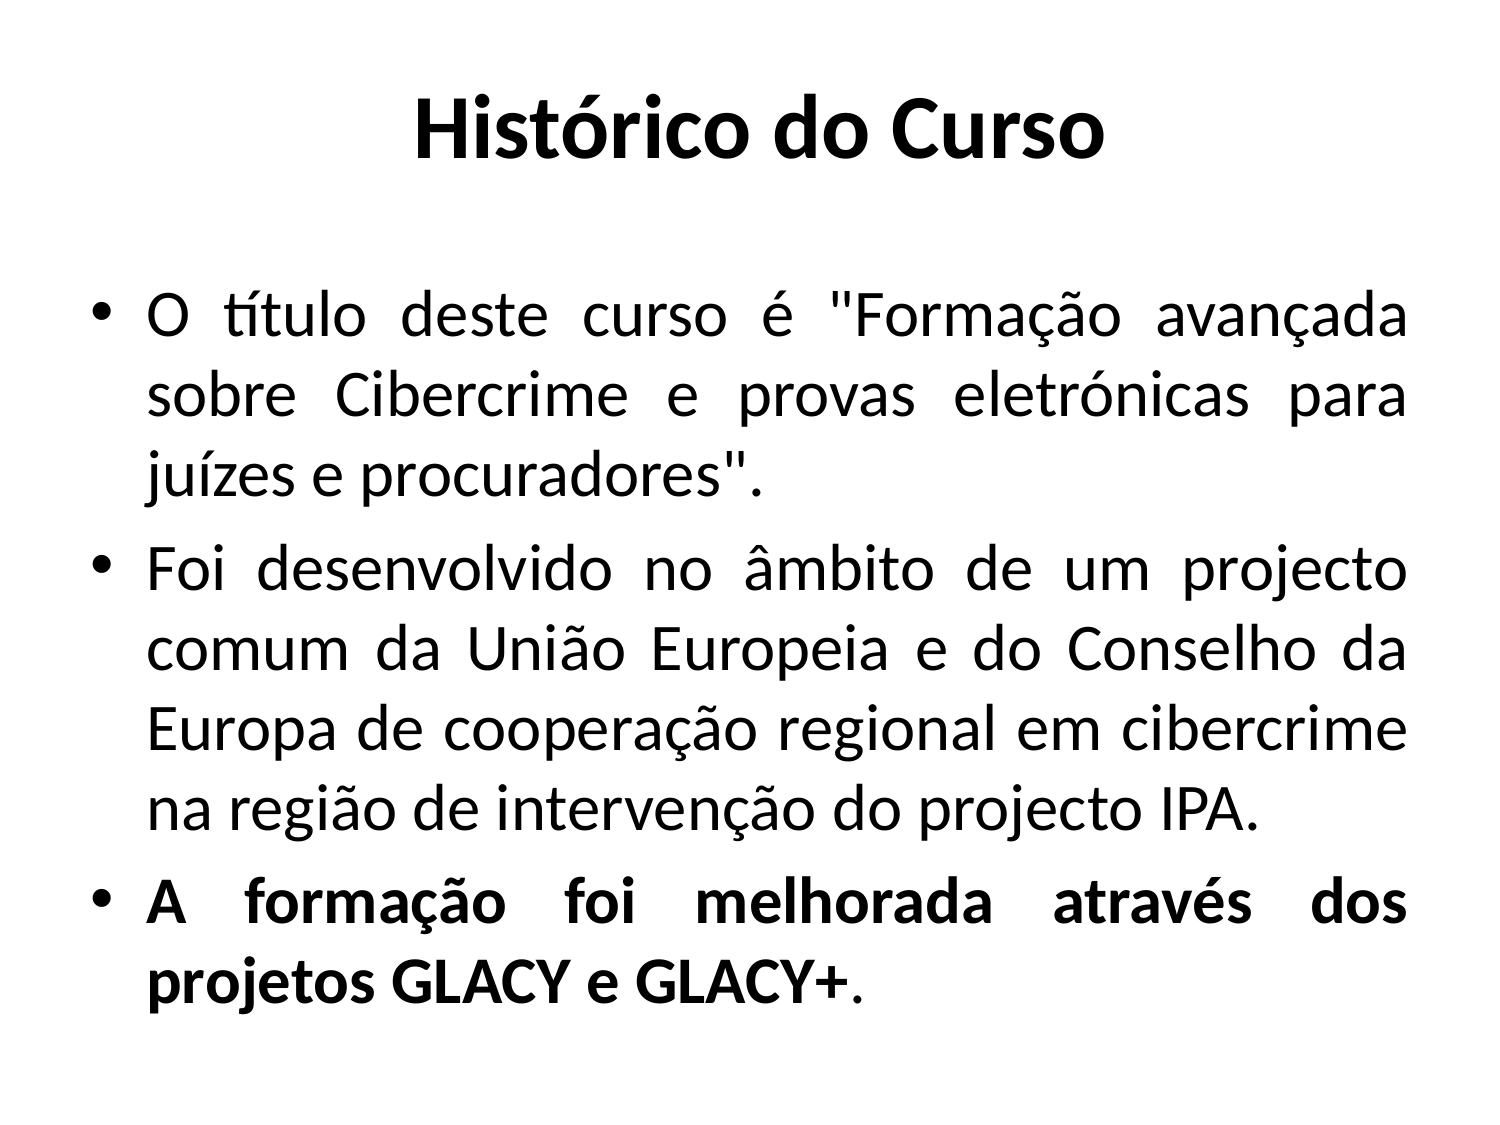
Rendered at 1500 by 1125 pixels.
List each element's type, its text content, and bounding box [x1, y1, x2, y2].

title Histórico do Curso [75, 45, 1425, 199]
list O título deste curso é "Formação avançada sobre Cibercrime e provas eletrónicas para juízes e procuradores". Foi desenvolvido no âmbito de um projecto comum da União Europeia e do Conselho da Europa de cooperação regional em cibercrime na região de intervenção do projecto IPA. A formação foi melhorada através dos projetos GLACY e GLACY+. [75, 262, 1425, 1066]
